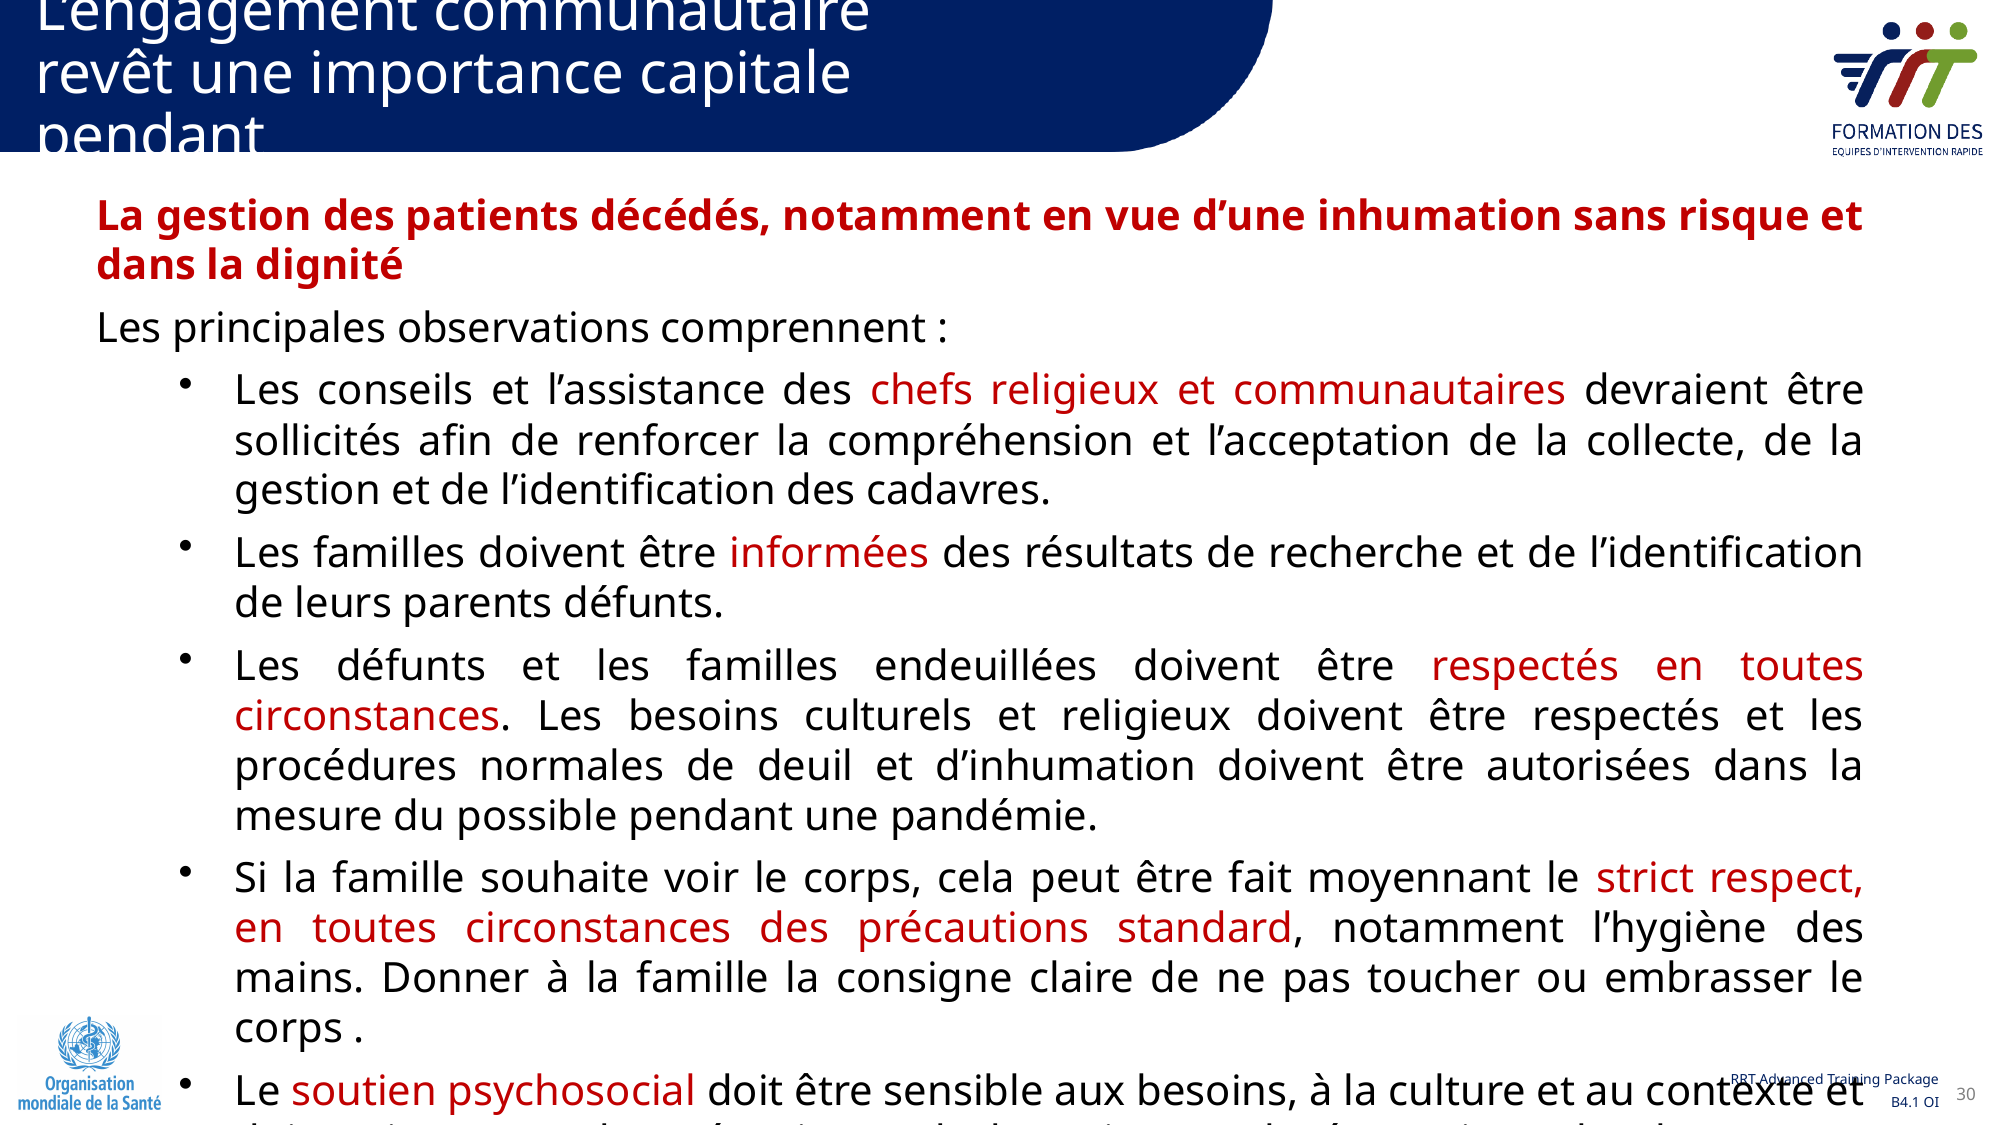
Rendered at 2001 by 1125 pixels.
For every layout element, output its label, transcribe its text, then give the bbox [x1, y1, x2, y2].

list La gestion des patients décédés, notamment en vue d’une inhumation sans risque et dans la dignité Les principales observations comprennent : Les conseils et l’assistance des chefs religieux et communautaires devraient être sollicités afin de renforcer la compréhension et l’acceptation de la collecte, de la gestion et de l’identification des cadavres. Les familles doivent être informées des résultats de recherche et de l’identification de leurs parents défunts. Les défunts et les familles endeuillées doivent être respectés en toutes circonstances. Les besoins culturels et religieux doivent être respectés et les procédures normales de deuil et d’inhumation doivent être autorisées dans la mesure du possible pendant une pandémie. Si la famille souhaite voir le corps, cela peut être fait moyennant le strict respect, en toutes circonstances des précautions standard, notamment l’hygiène des mains. Donner à la famille la consigne claire de ne pas toucher ou embrasser le corps . Le soutien psychosocial doit être sensible aux besoins, à la culture et au contexte et doit tenir compte des mécanismes d’adaptation employés au niveau local. [68, 180, 1881, 1096]
picture [17, 1015, 162, 1111]
title L’engagement communautaire revêt une importance capitale pendant [20, 15, 1026, 135]
picture [1832, 21, 1983, 157]
picture [0, 0, 1273, 152]
